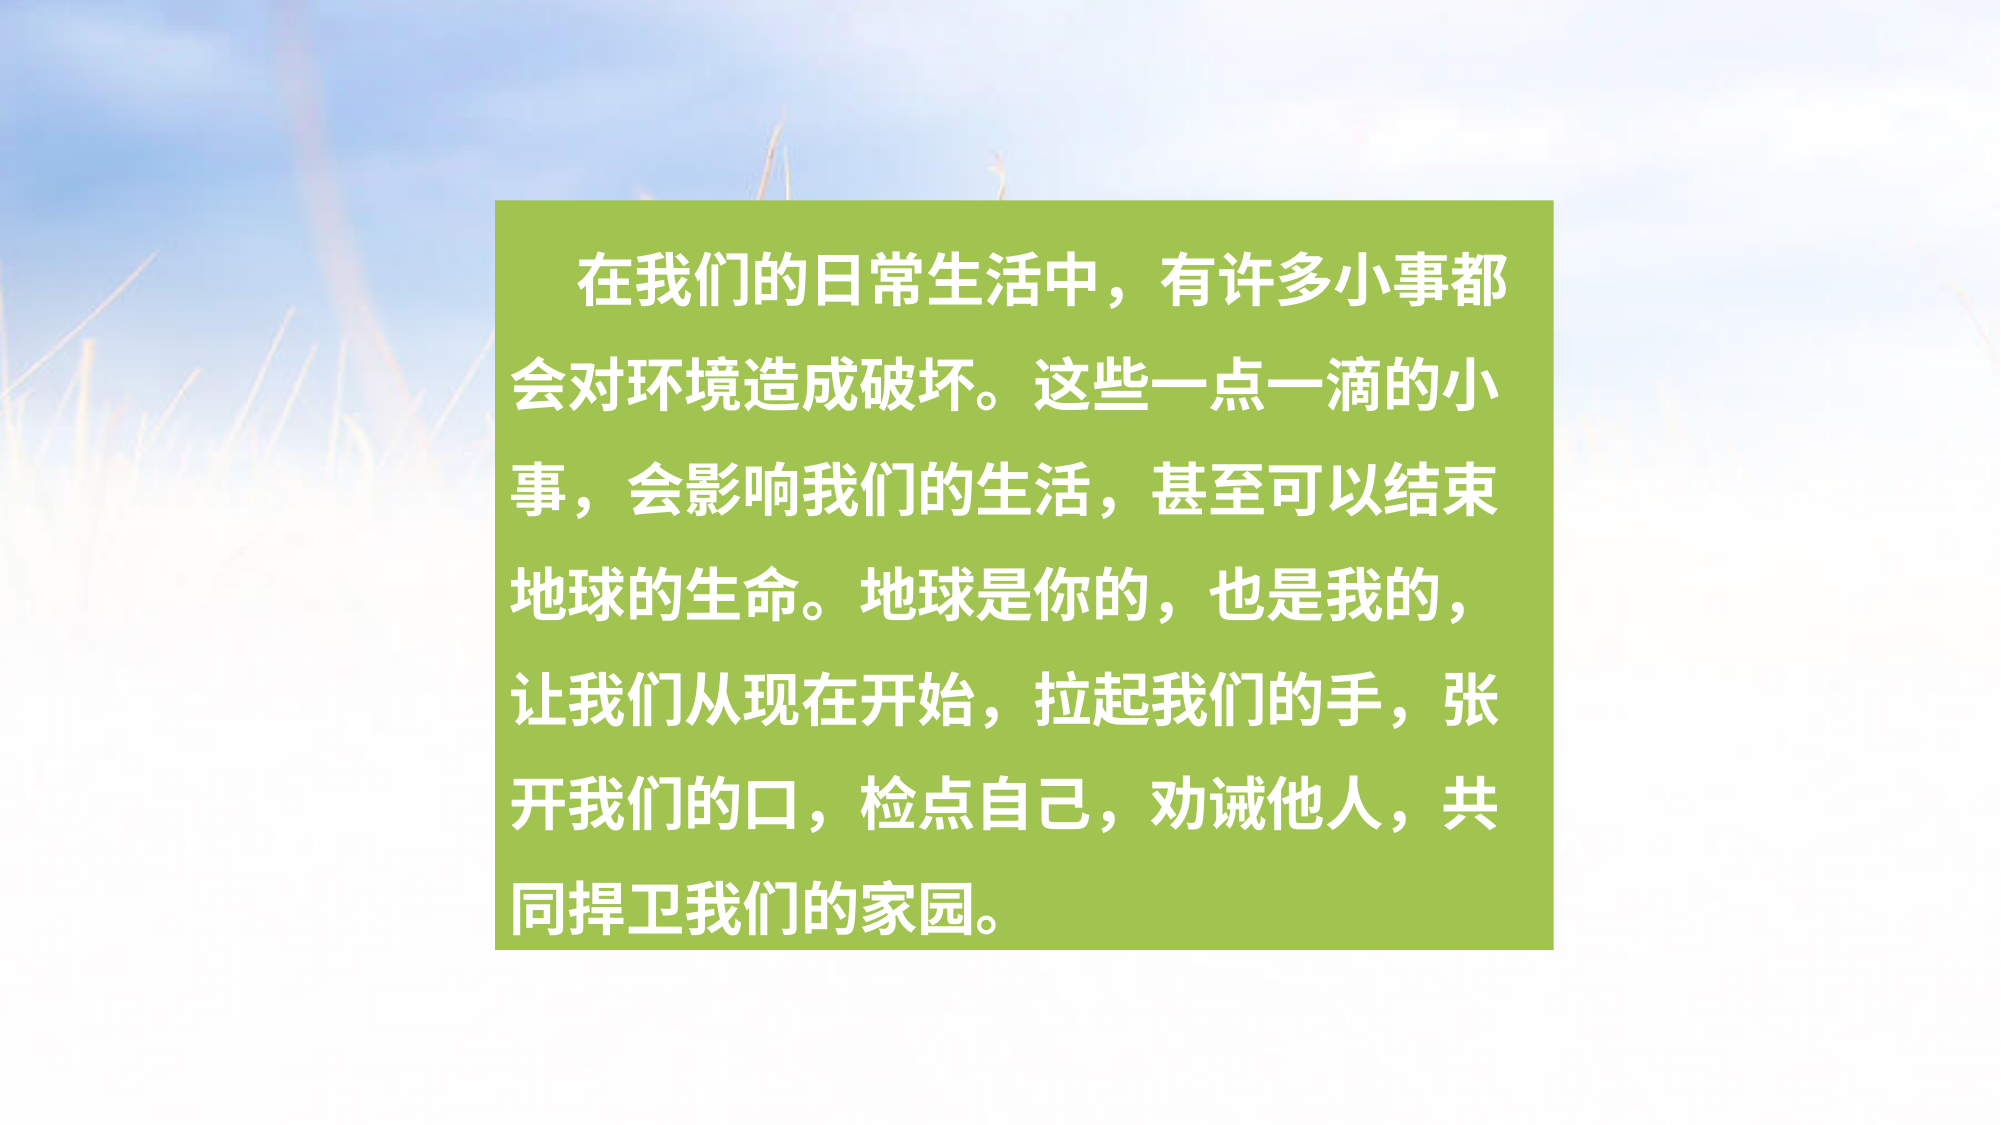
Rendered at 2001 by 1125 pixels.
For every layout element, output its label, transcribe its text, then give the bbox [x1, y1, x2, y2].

text_box 在我们的日常生活中，有许多小事都会对环境造成破坏。这些一点一滴的小事，会影响我们的生活，甚至可以结束地球的生命。地球是你的，也是我的，让我们从现在开始，拉起我们的手，张开我们的口，检点自己，劝诫他人，共同捍卫我们的家园。 [495, 200, 1554, 950]
picture [0, 0, 2001, 1125]
